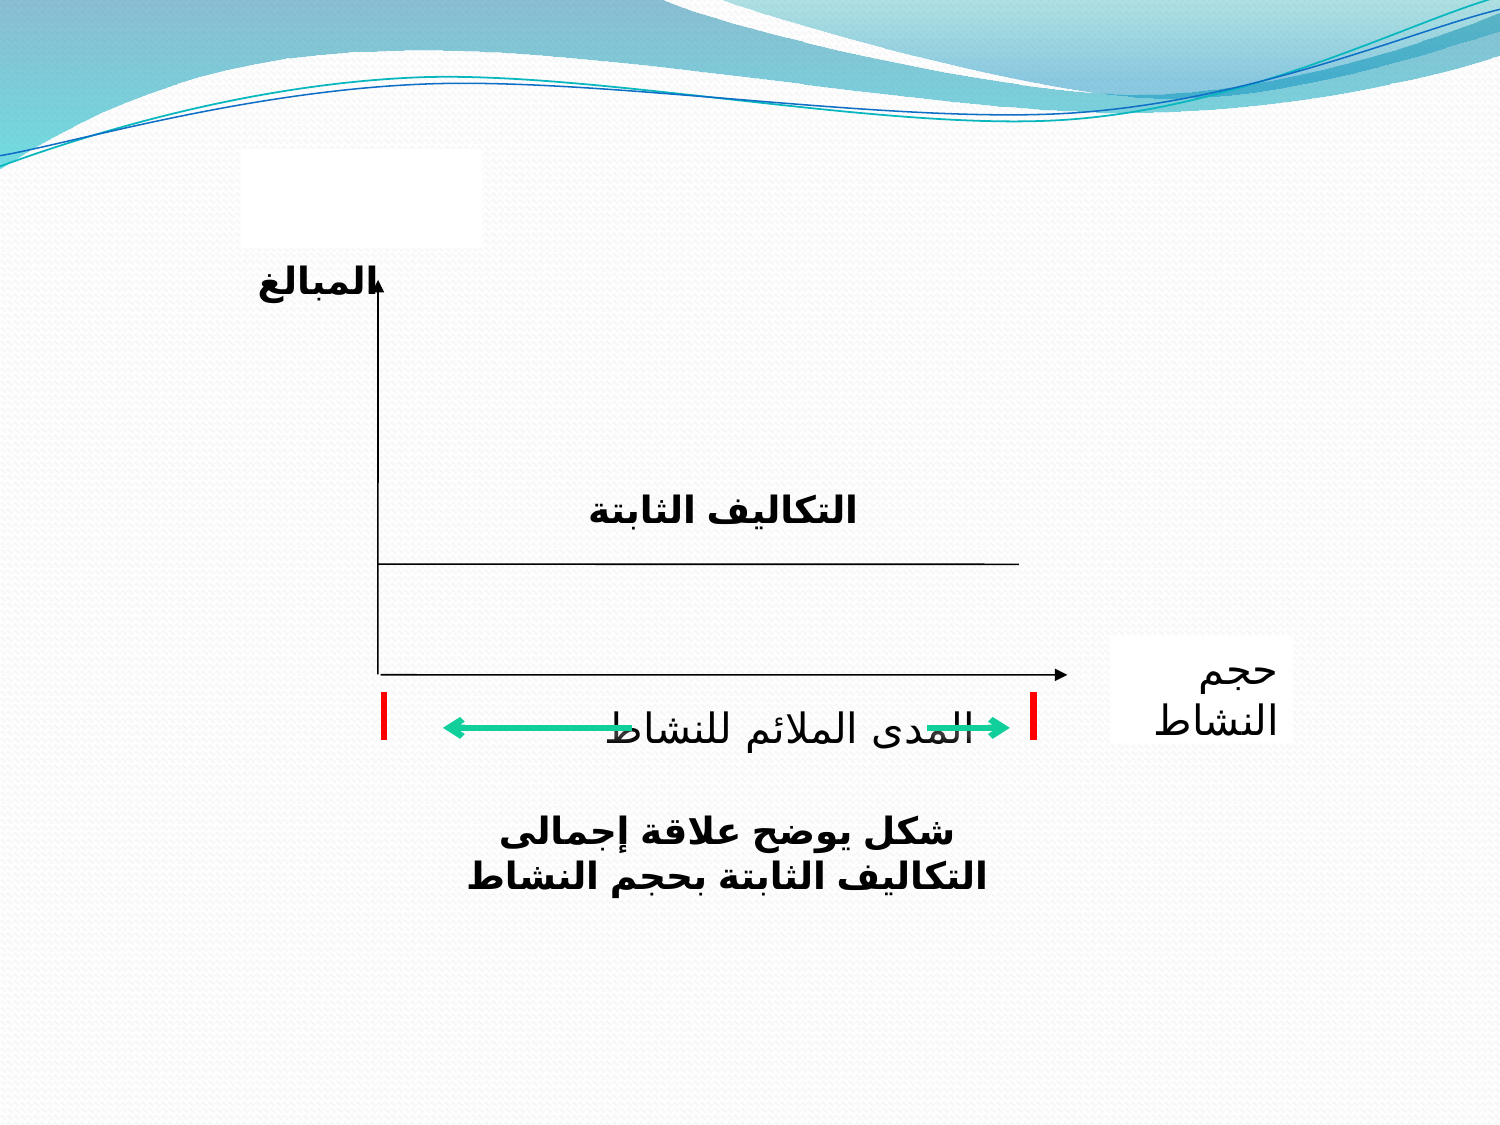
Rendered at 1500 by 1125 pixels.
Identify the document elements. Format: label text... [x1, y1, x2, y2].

text_box المبالغ [228, 250, 234, 310]
text_box شكل يوضح علاقة إجمالى التكاليف الثابتة بحجم النشاط [408, 799, 1046, 905]
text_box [240, 148, 1294, 761]
